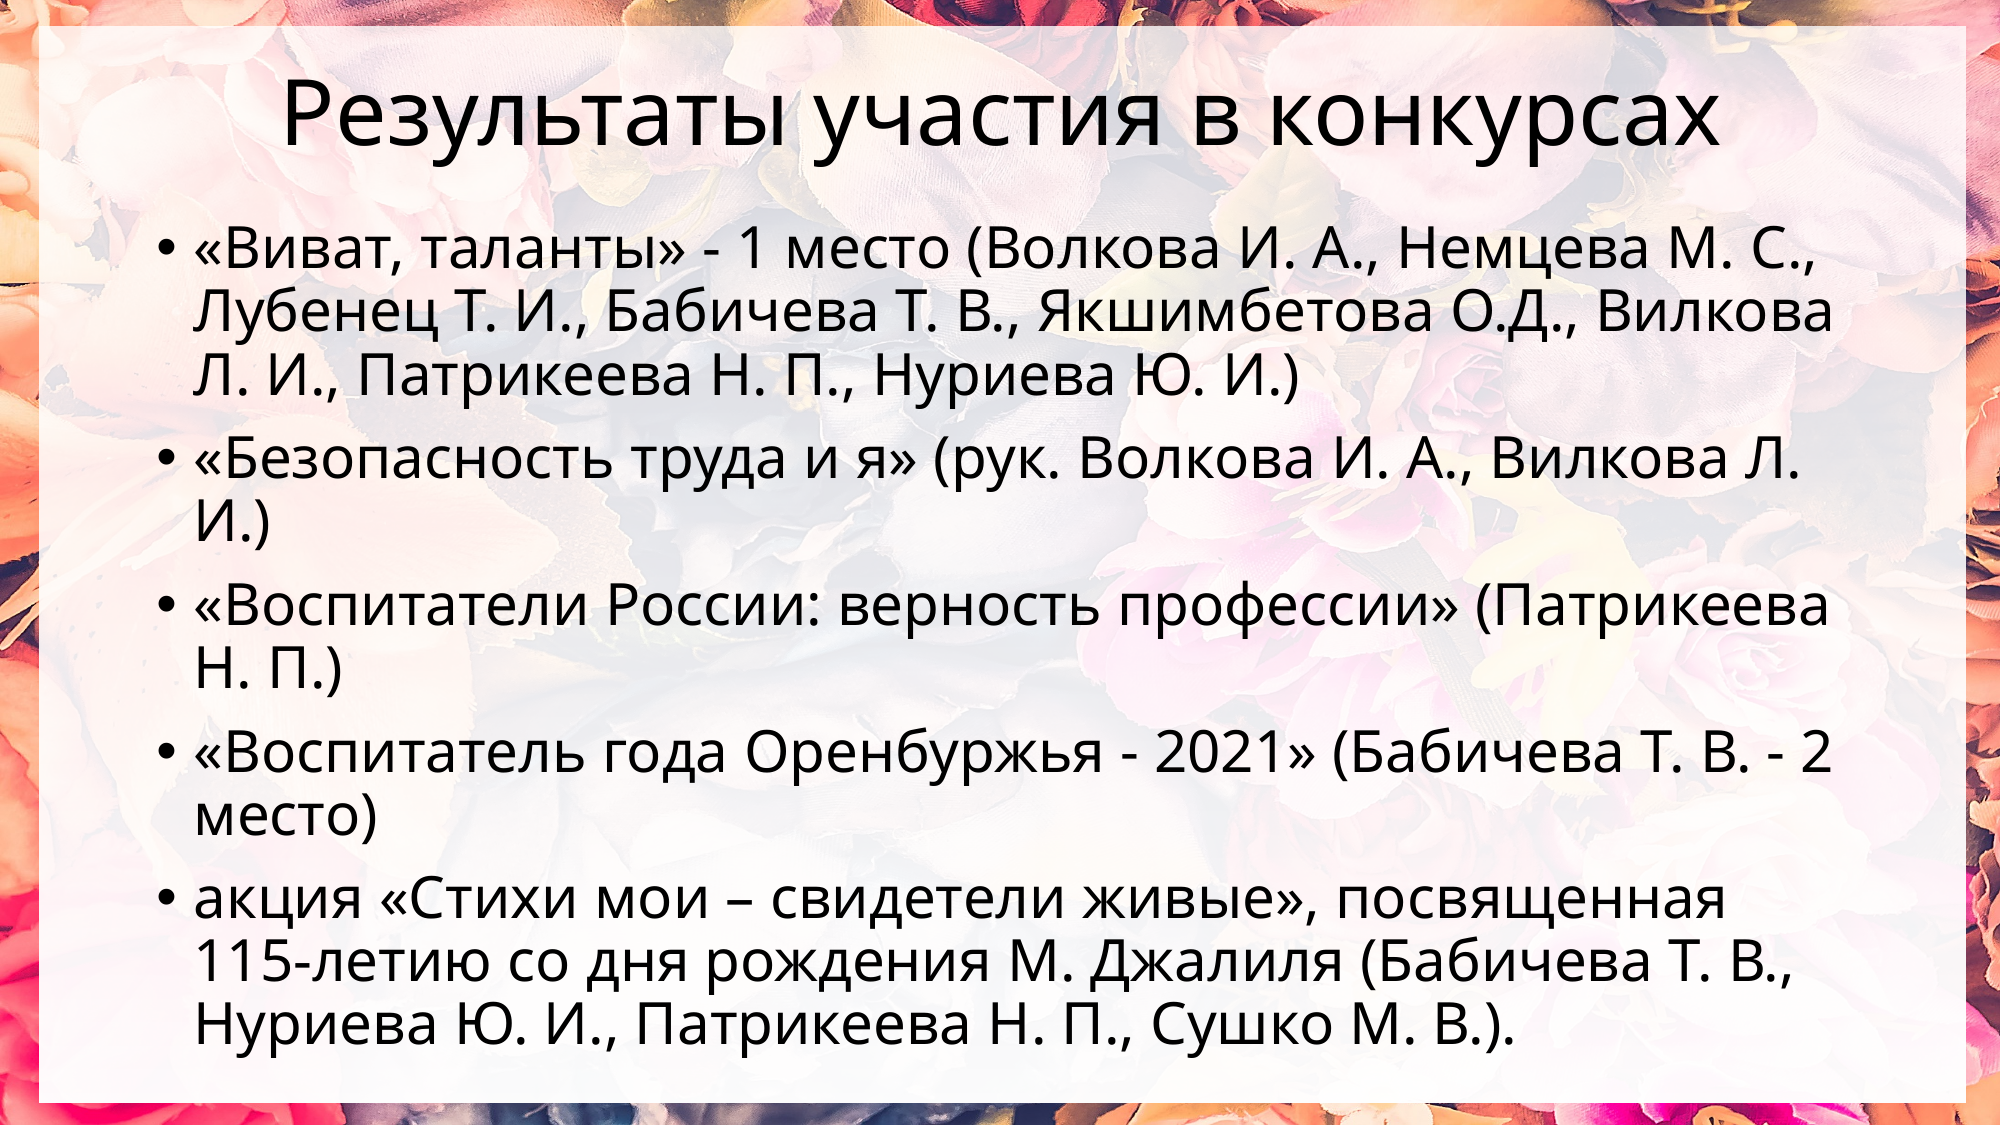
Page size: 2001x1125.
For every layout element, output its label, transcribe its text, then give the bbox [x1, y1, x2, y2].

title Результаты участия в конкурсах [141, 97, 1863, 211]
picture [0, 0, 2000, 1125]
list «Виват, таланты» - 1 место (Волкова И. А., Немцева М. С., Лубенец Т. И., Бабичева Т. В., Якшимбетова О.Д., Вилкова Л. И., Патрикеева Н. П., Нуриева Ю. И.) «Безопасность труда и я» (рук. Волкова И. А., Вилкова Л. И.) «Воспитатели России: верность профессии» (Патрикеева Н. П.) «Воспитатель года Оренбуржья - 2021» (Бабичева Т. В. - 2 место) акция «Стихи мои – свидетели живые», посвященная 115-летию со дня рождения М. Джалиля (Бабичева Т. В., Нуриева Ю. И., Патрикеева Н. П., Сушко М. В.). [141, 211, 1863, 1014]
